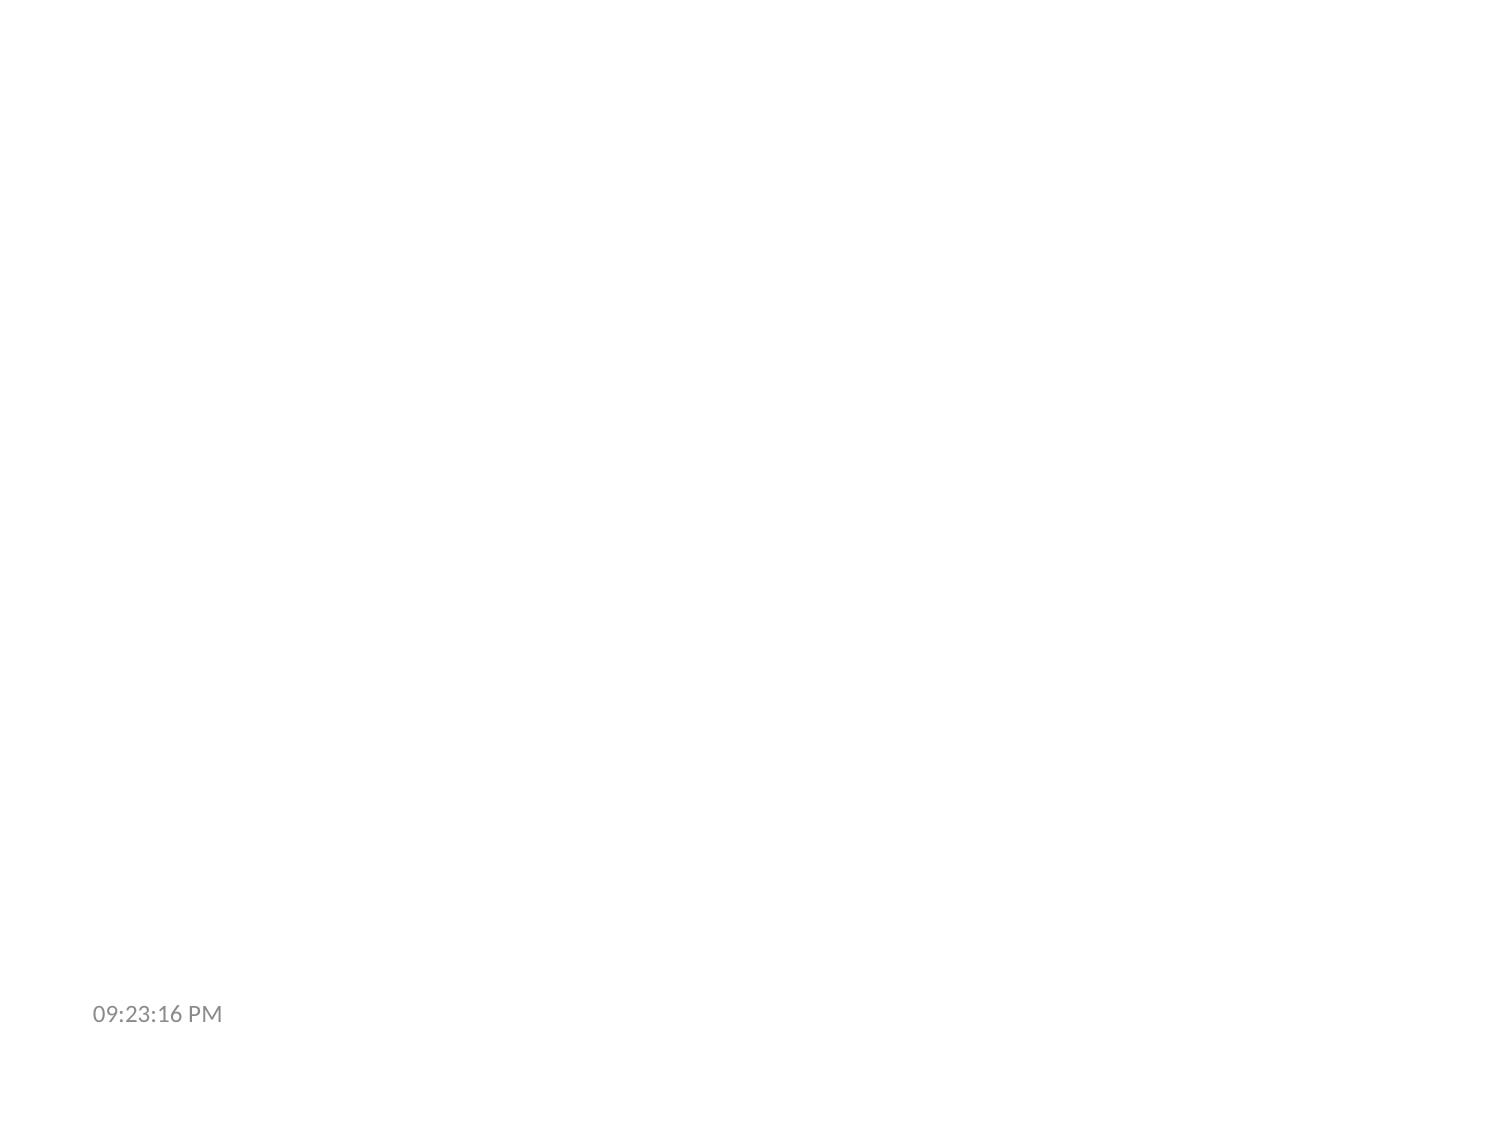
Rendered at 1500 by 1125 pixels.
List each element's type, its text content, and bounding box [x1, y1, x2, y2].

text_box 3:35:09 PM [77, 982, 428, 1043]
